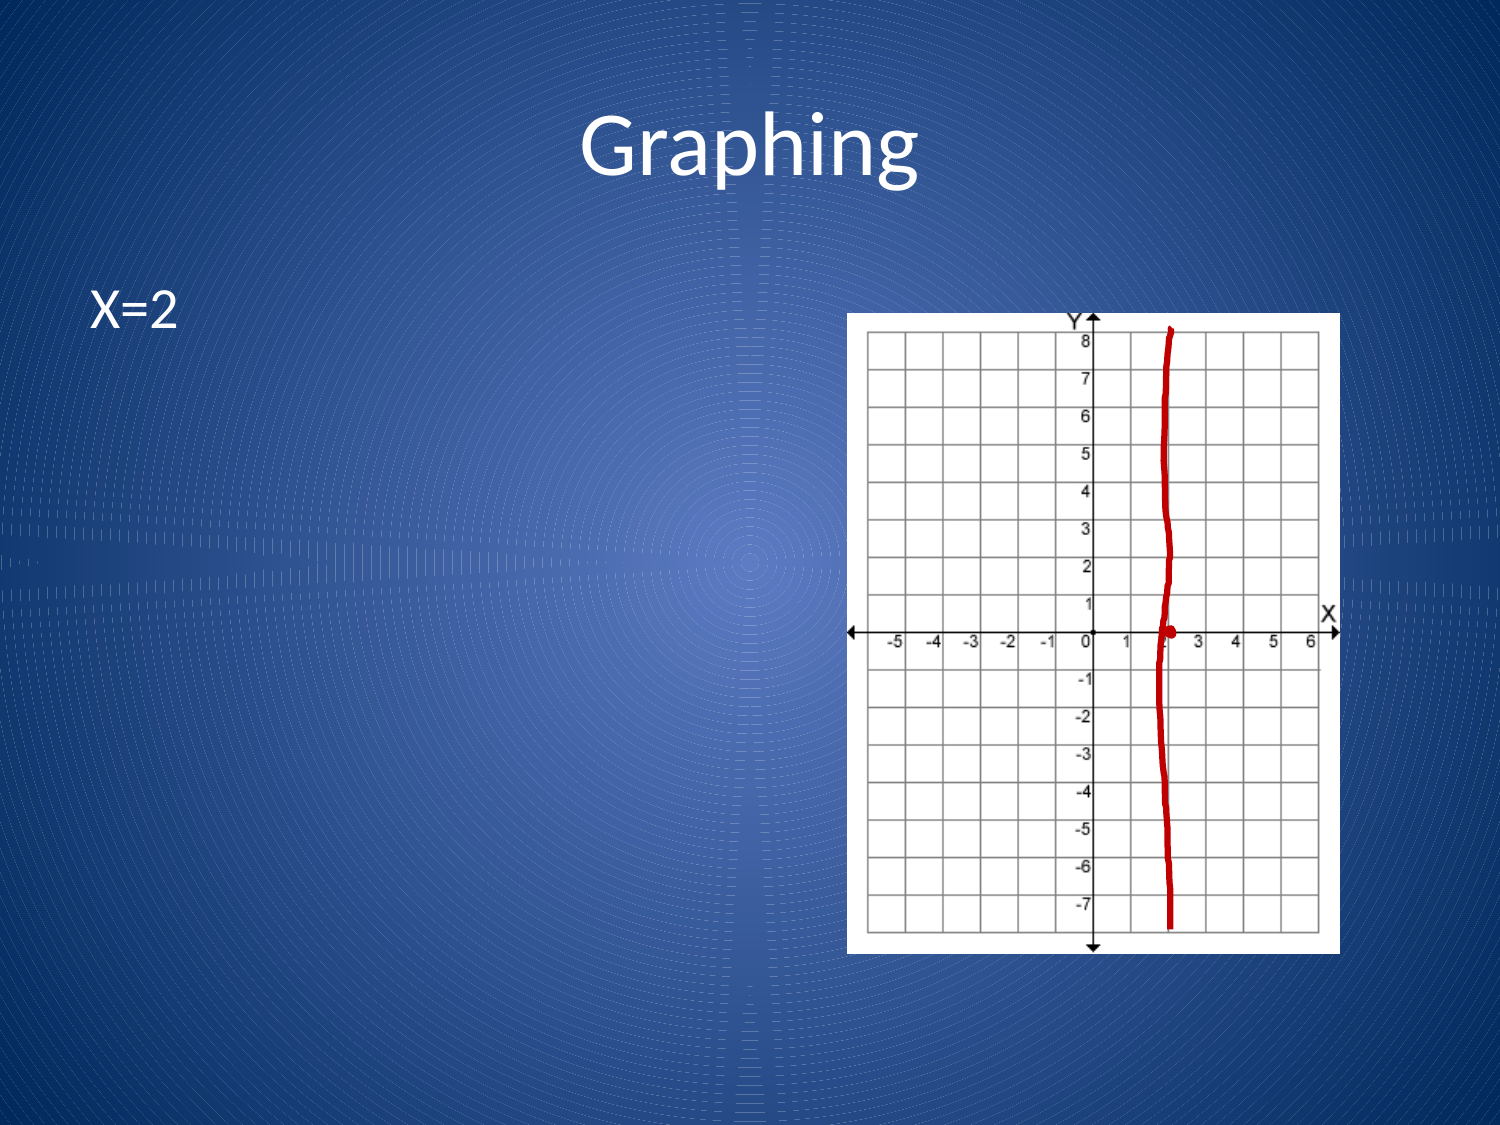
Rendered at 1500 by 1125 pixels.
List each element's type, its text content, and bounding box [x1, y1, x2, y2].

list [847, 313, 1340, 955]
list X=2 [75, 262, 738, 1005]
title Graphing [75, 45, 1425, 233]
